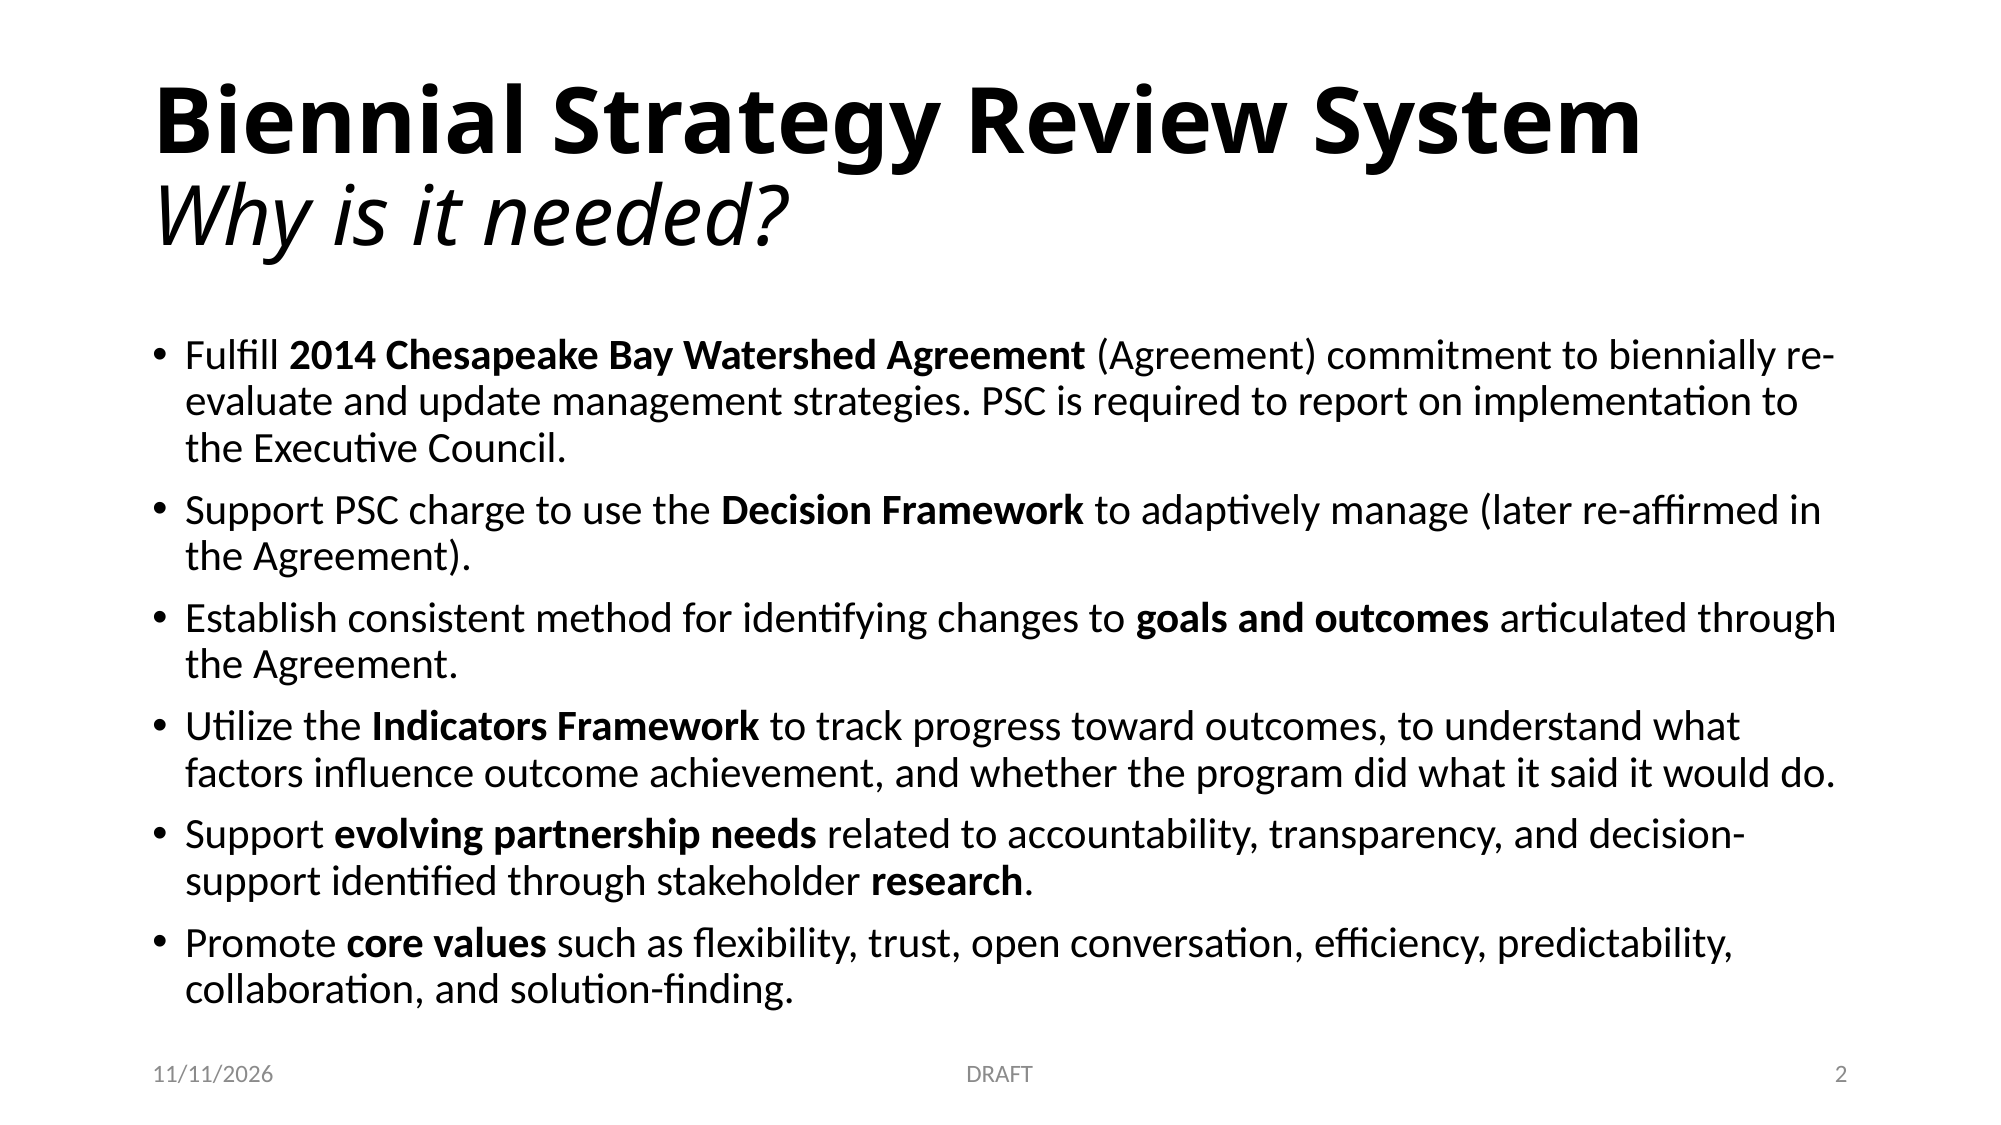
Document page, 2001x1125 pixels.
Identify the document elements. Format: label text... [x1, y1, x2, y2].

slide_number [137, 1042, 588, 1103]
footer DRAFT [662, 1042, 1338, 1103]
title Biennial Strategy Review System Why is it needed? [137, 59, 1863, 278]
list Fulfill 2014 Chesapeake Bay Watershed Agreement (Agreement) commitment to biennially re-evaluate and update management strategies. PSC is required to report on implementation to the Executive Council. Support PSC charge to use the Decision Framework to adaptively manage (later re-affirmed in the Agreement). Establish consistent method for identifying changes to goals and outcomes articulated through the Agreement. Utilize the Indicators Framework to track progress toward outcomes, to understand what factors influence outcome achievement, and whether the program did what it said it would do. Support evolving partnership needs related to accountability, transparency, and decision-support identified through stakeholder research. Promote core values such as flexibility, trust, open conversation, efficiency, predictability, collaboration, and solution-finding. [137, 324, 1863, 1076]
slide_number 2 [1412, 1042, 1863, 1103]
